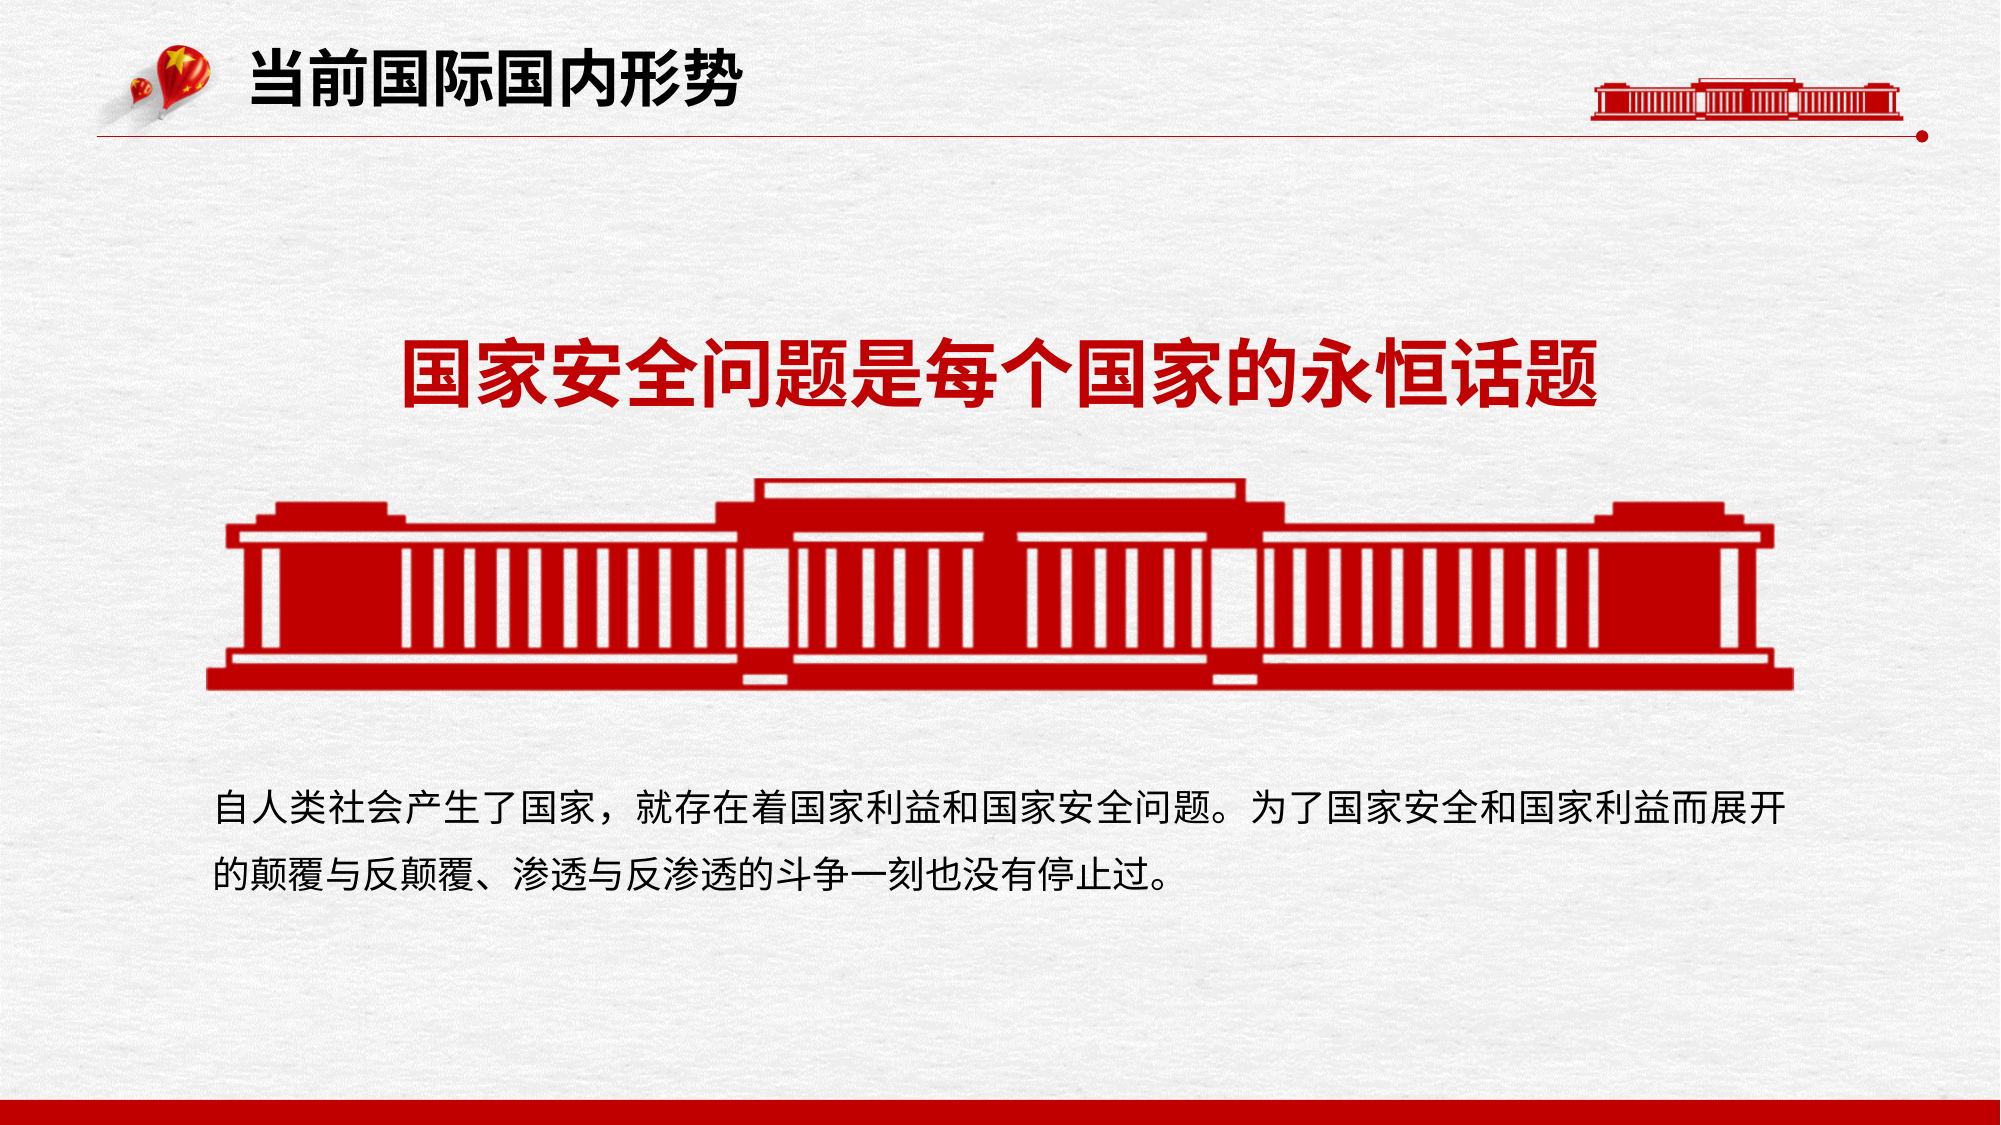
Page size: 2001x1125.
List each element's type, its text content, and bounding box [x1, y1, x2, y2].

text_box 当前国际国内形势 [230, 31, 1231, 121]
text_box 国家安全问题是每个国家的永恒话题 [294, 291, 1705, 424]
text_box 自人类社会产生了国家，就存在着国家利益和国家安全问题。为了国家安全和国家利益而展开的颠覆与反颠覆、渗透与反渗透的斗争一刻也没有停止过。 [198, 753, 1802, 904]
picture [0, 0, 2001, 1125]
